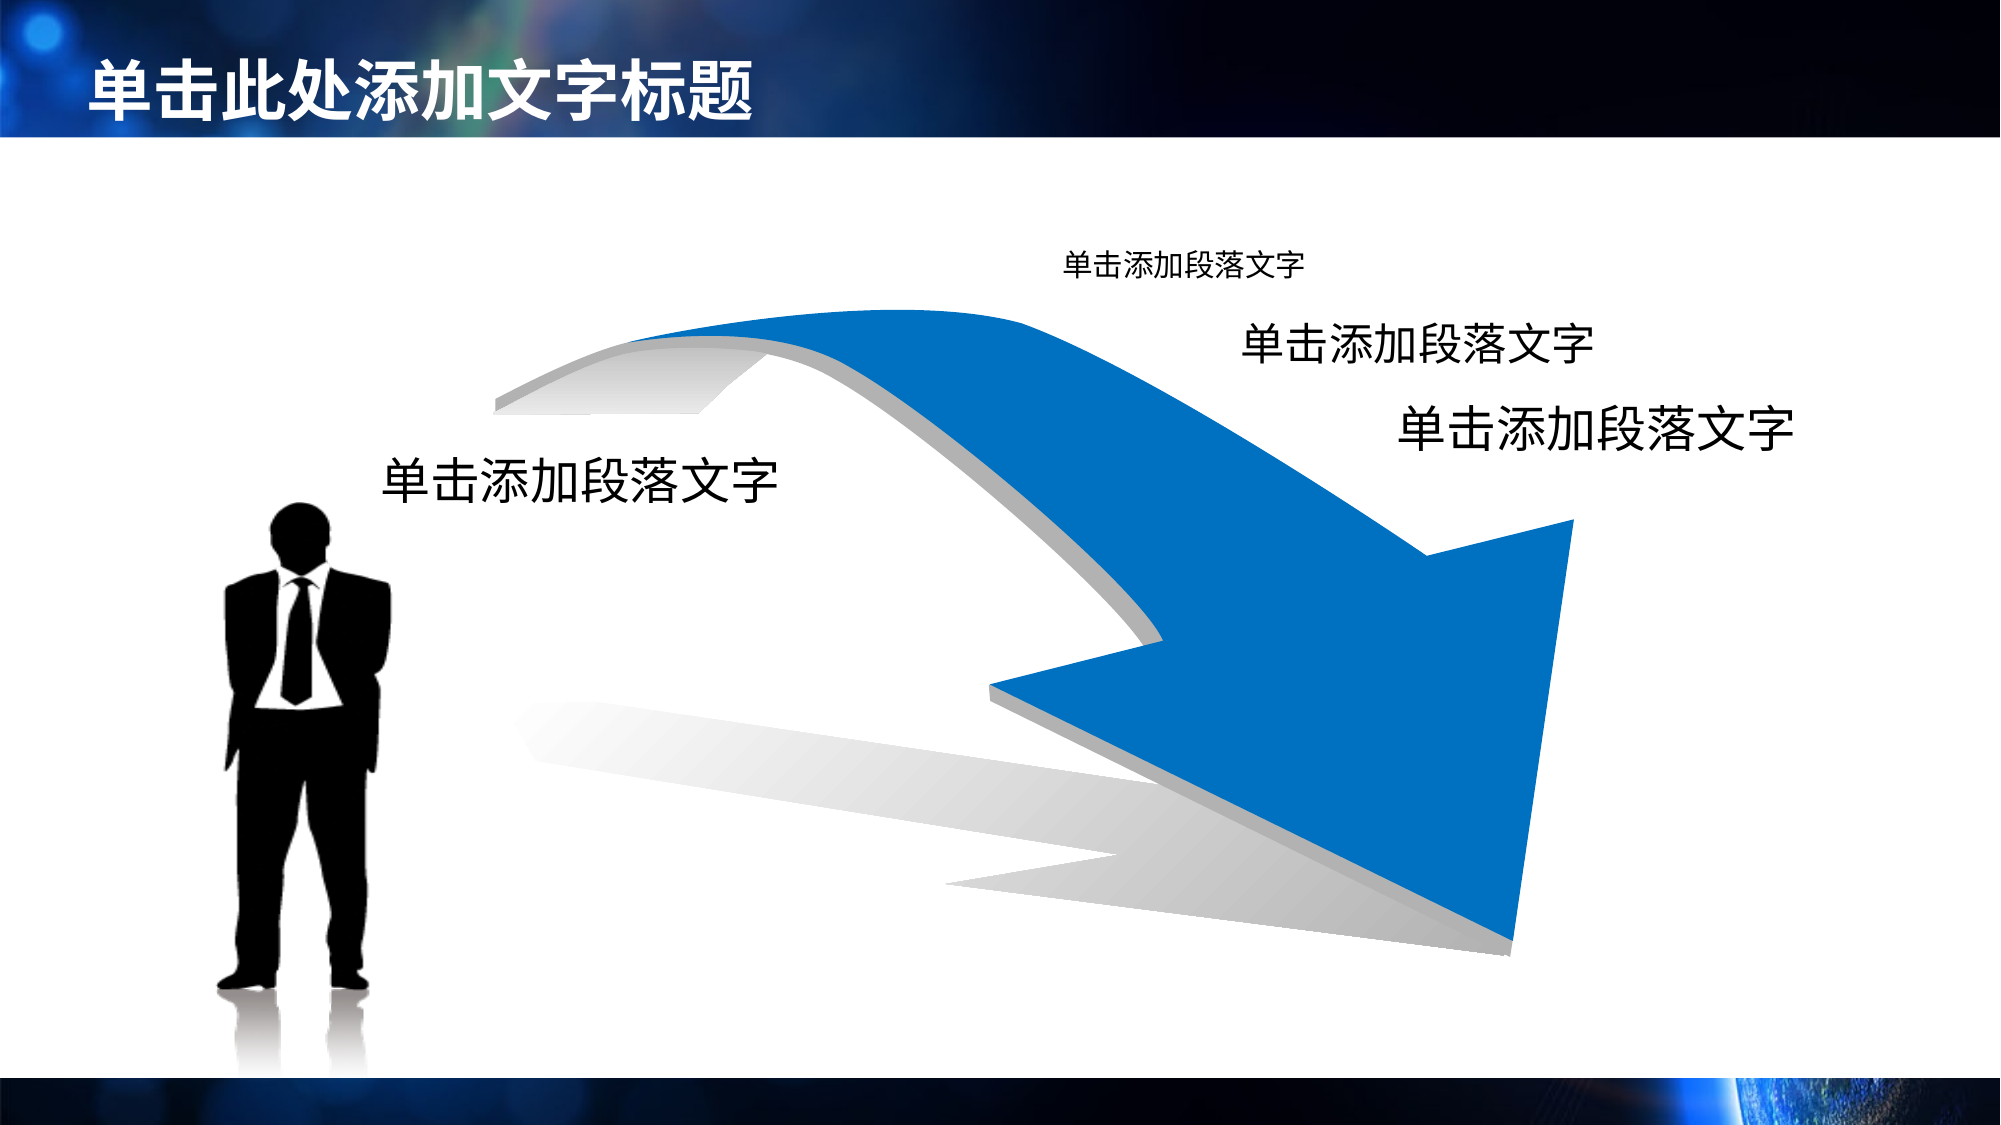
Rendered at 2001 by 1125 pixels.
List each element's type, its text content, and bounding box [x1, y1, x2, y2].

picture [0, 502, 2000, 1125]
text_box 单击添加段落文字 [1047, 238, 1424, 287]
picture [0, 0, 2000, 137]
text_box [493, 287, 1574, 957]
text_box 单击添加段落文字 [1574, 390, 1890, 466]
text_box 单击添加段落文字 [1574, 308, 1671, 377]
text_box 单击添加段落文字 [365, 442, 493, 517]
